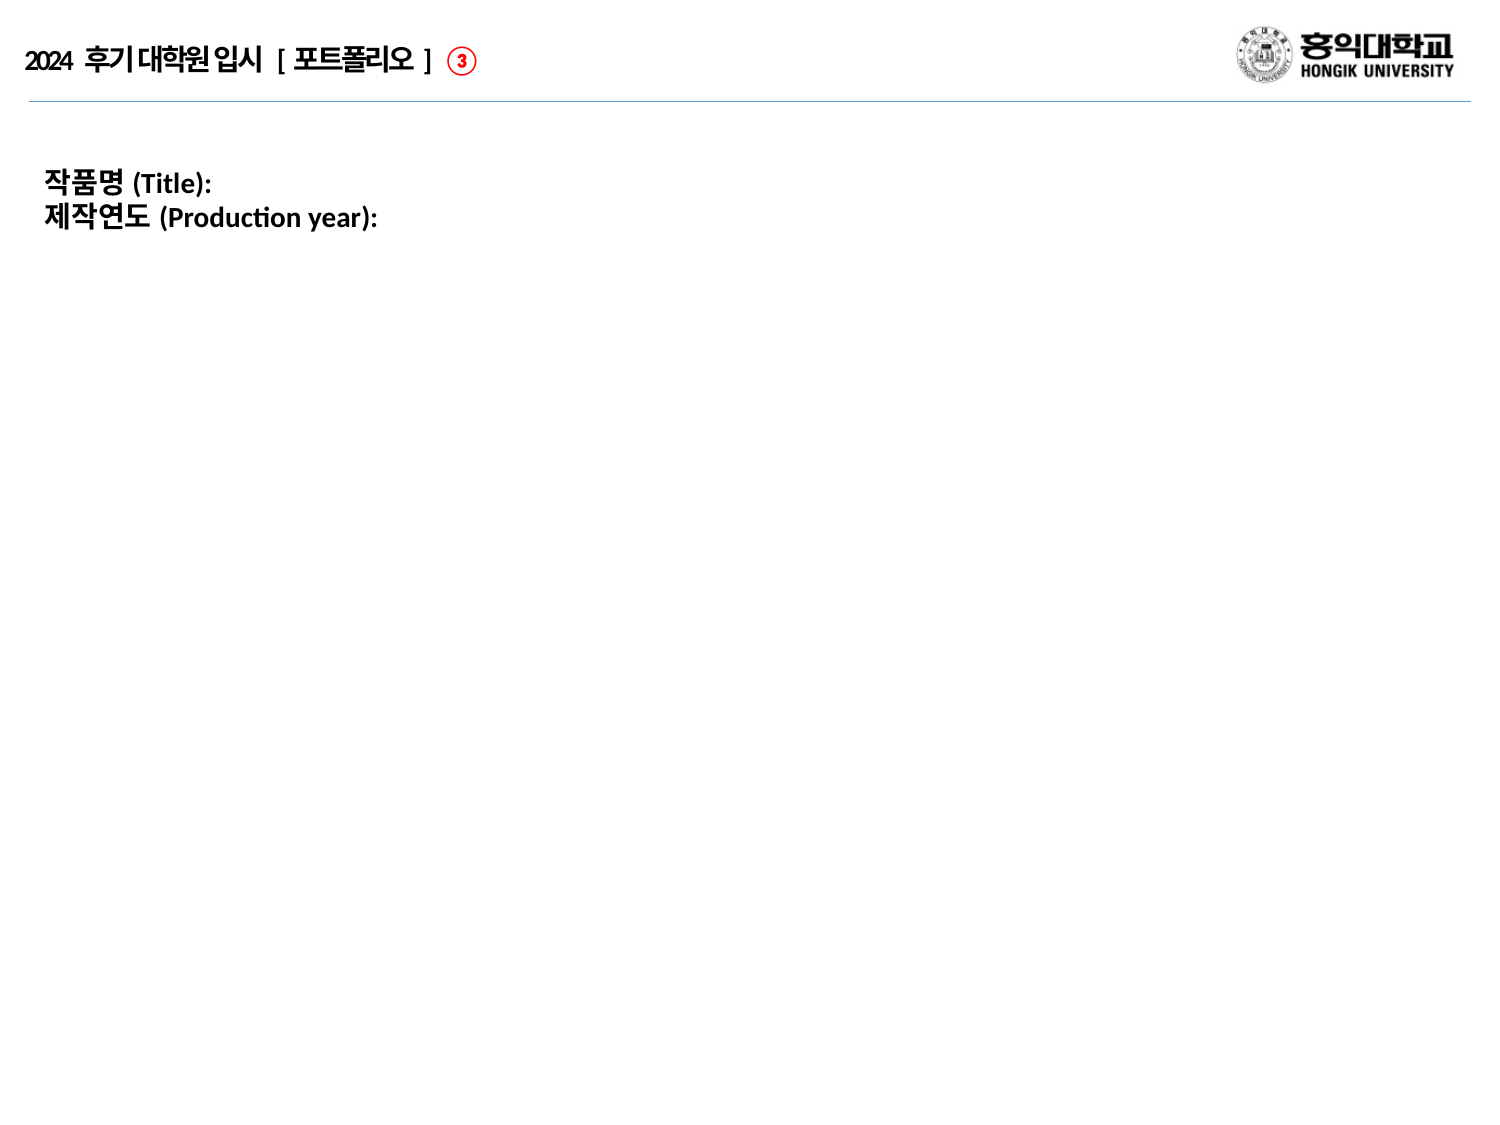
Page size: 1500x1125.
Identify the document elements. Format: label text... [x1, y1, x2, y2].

text_box 작품명(Title): 제작연도(Production year): [29, 156, 687, 242]
text_box 2024 후기 대학원 입시 [포트폴리오] ③ [4, 33, 495, 84]
picture [1210, 17, 1481, 94]
